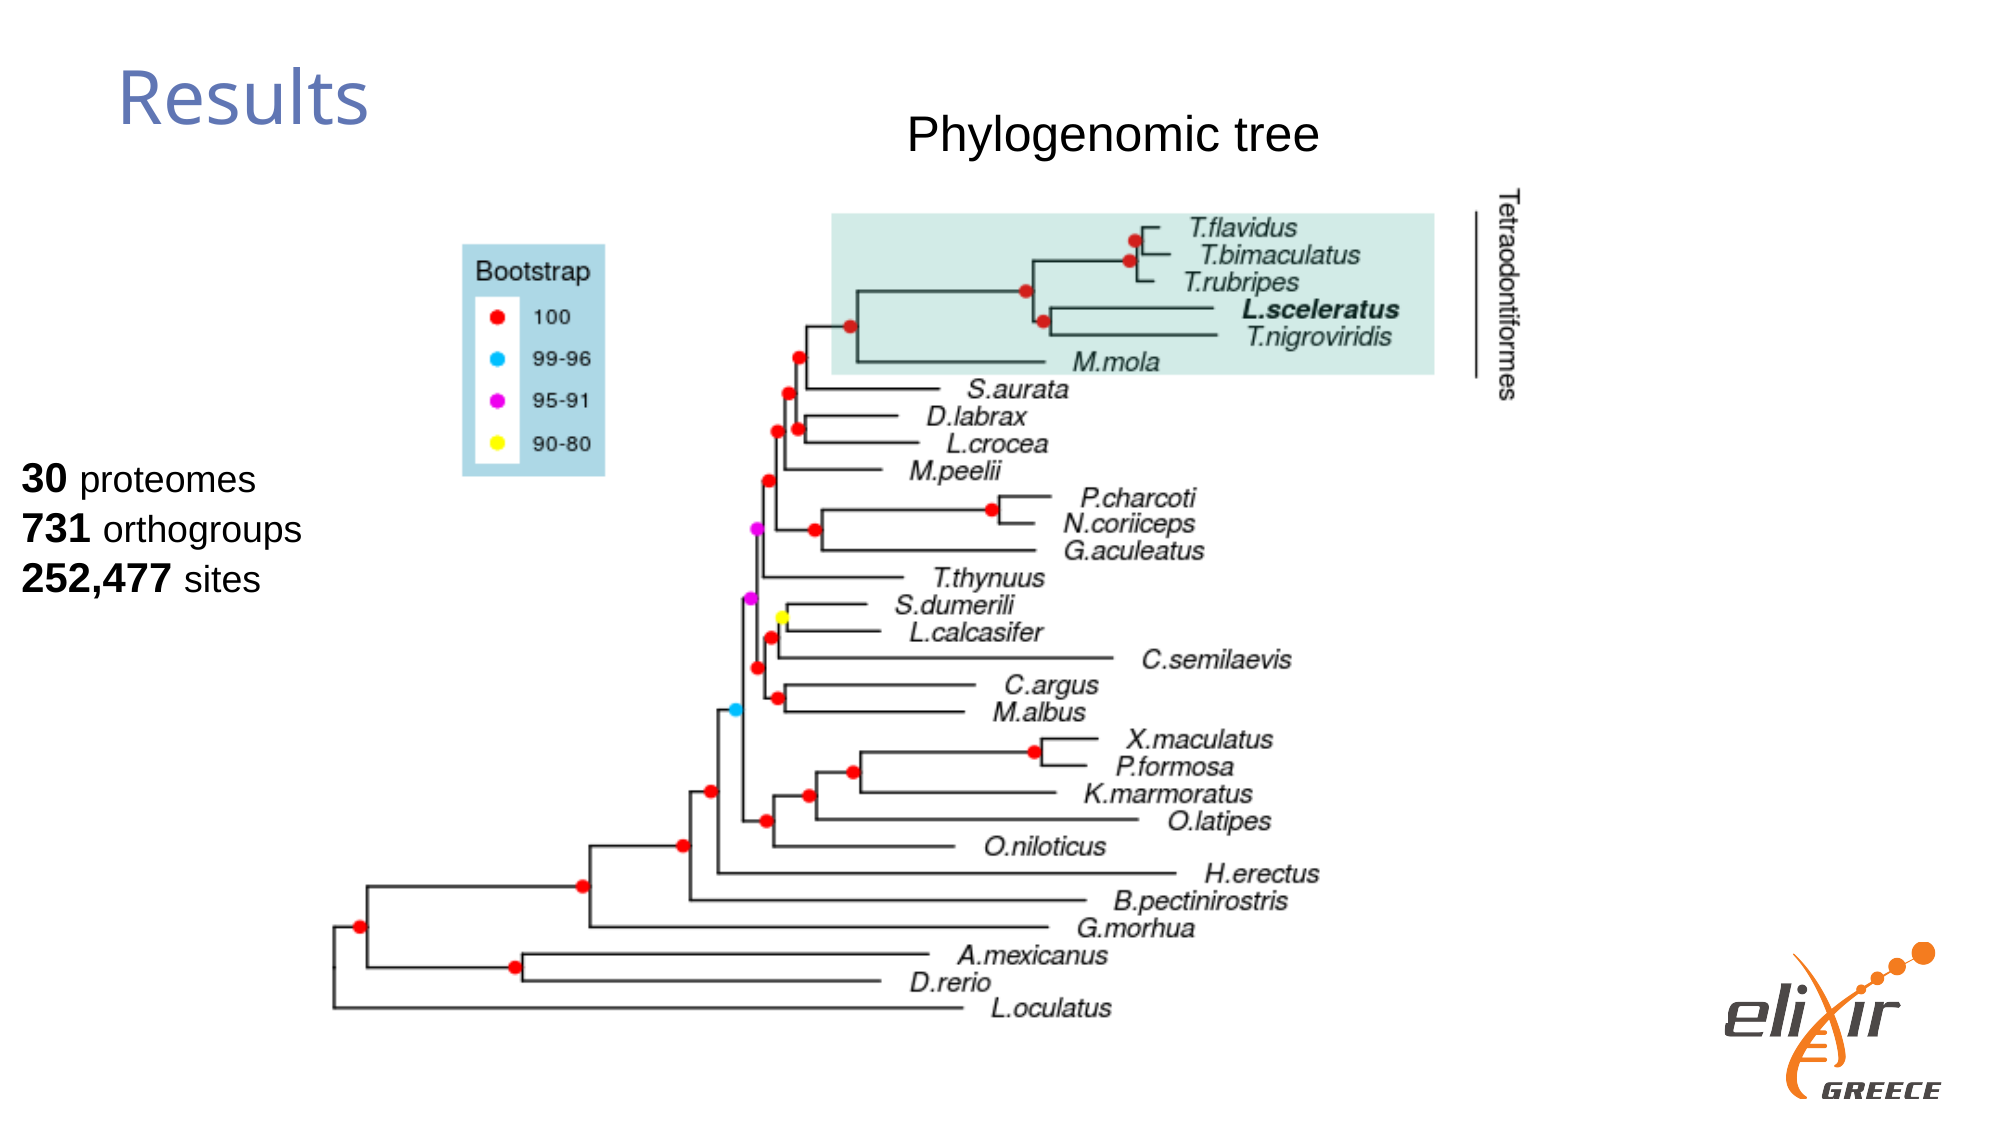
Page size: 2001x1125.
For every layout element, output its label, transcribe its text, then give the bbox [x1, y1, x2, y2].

picture [266, 171, 1942, 1099]
text_box 30 proteomes 731 orthogroups 252,477 sites [6, 443, 261, 608]
text_box Phylogenomic tree [891, 94, 1394, 170]
title Results [116, 49, 870, 195]
